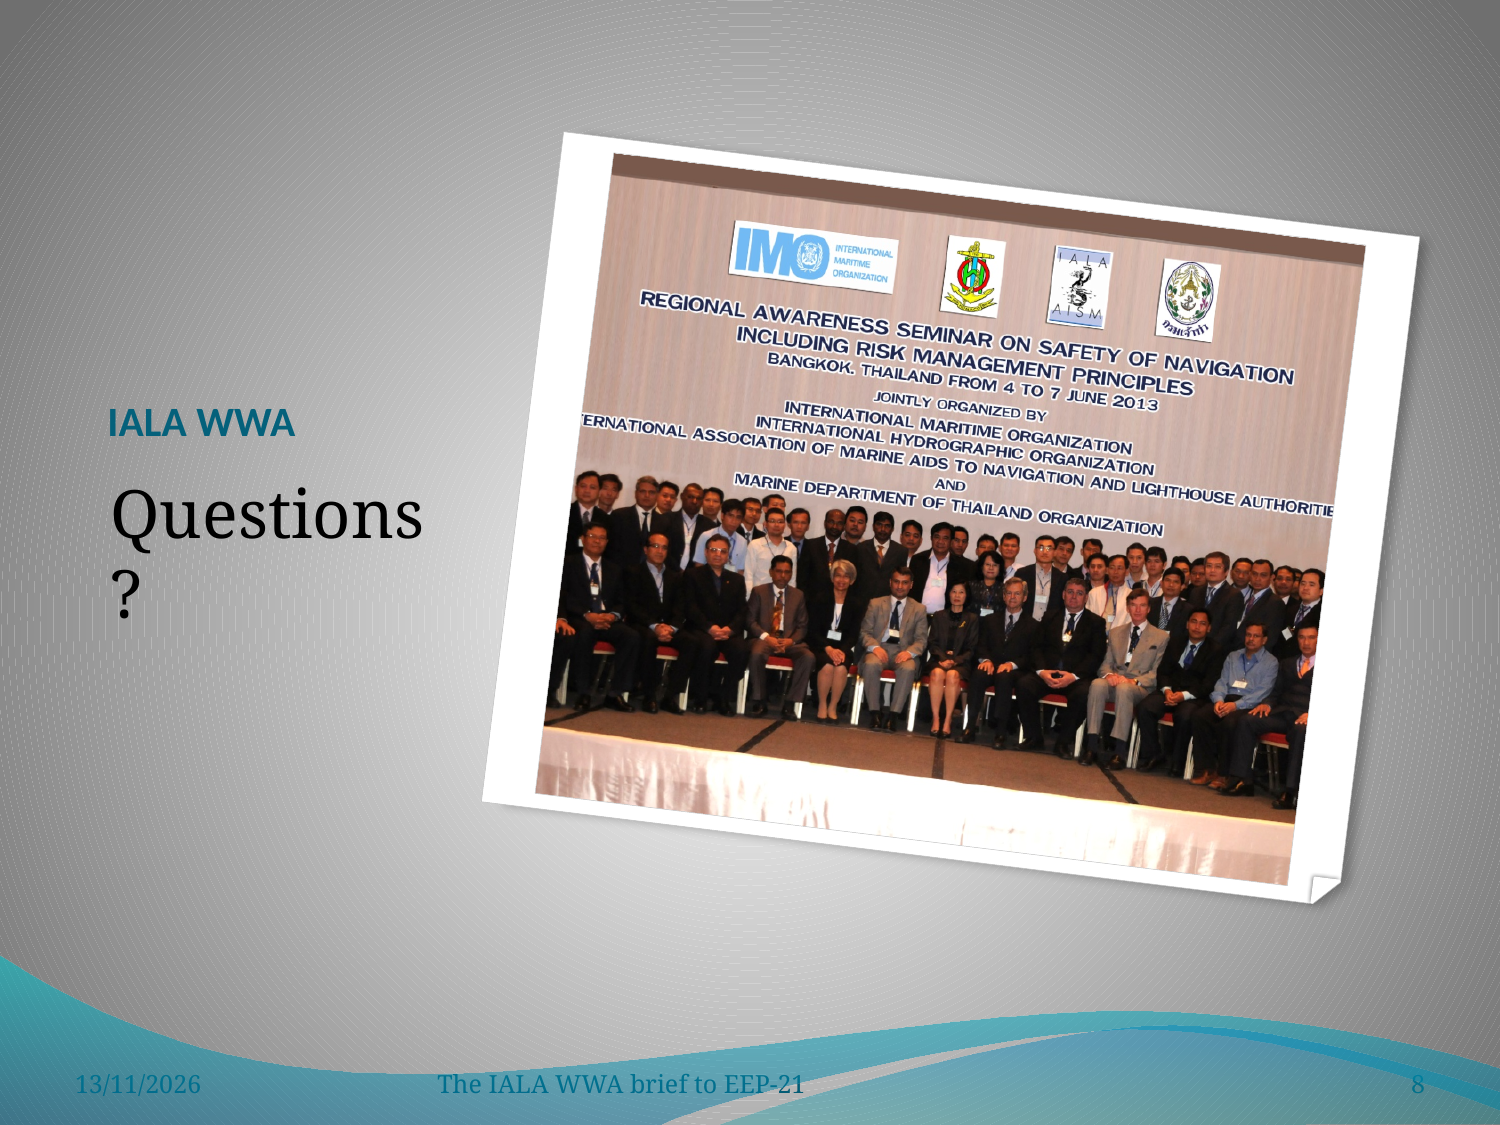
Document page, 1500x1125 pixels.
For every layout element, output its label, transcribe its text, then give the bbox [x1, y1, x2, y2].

picture [536, 552, 566, 796]
footer The IALA WWA brief to EEP-21 [437, 1042, 988, 1103]
list Questions? [99, 464, 463, 822]
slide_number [75, 1042, 425, 1103]
picture [571, 154, 1330, 842]
picture [1023, 852, 1291, 885]
title IALA WWA [99, 193, 463, 453]
slide_number 8 [1325, 1042, 1425, 1103]
picture [1333, 242, 1365, 503]
